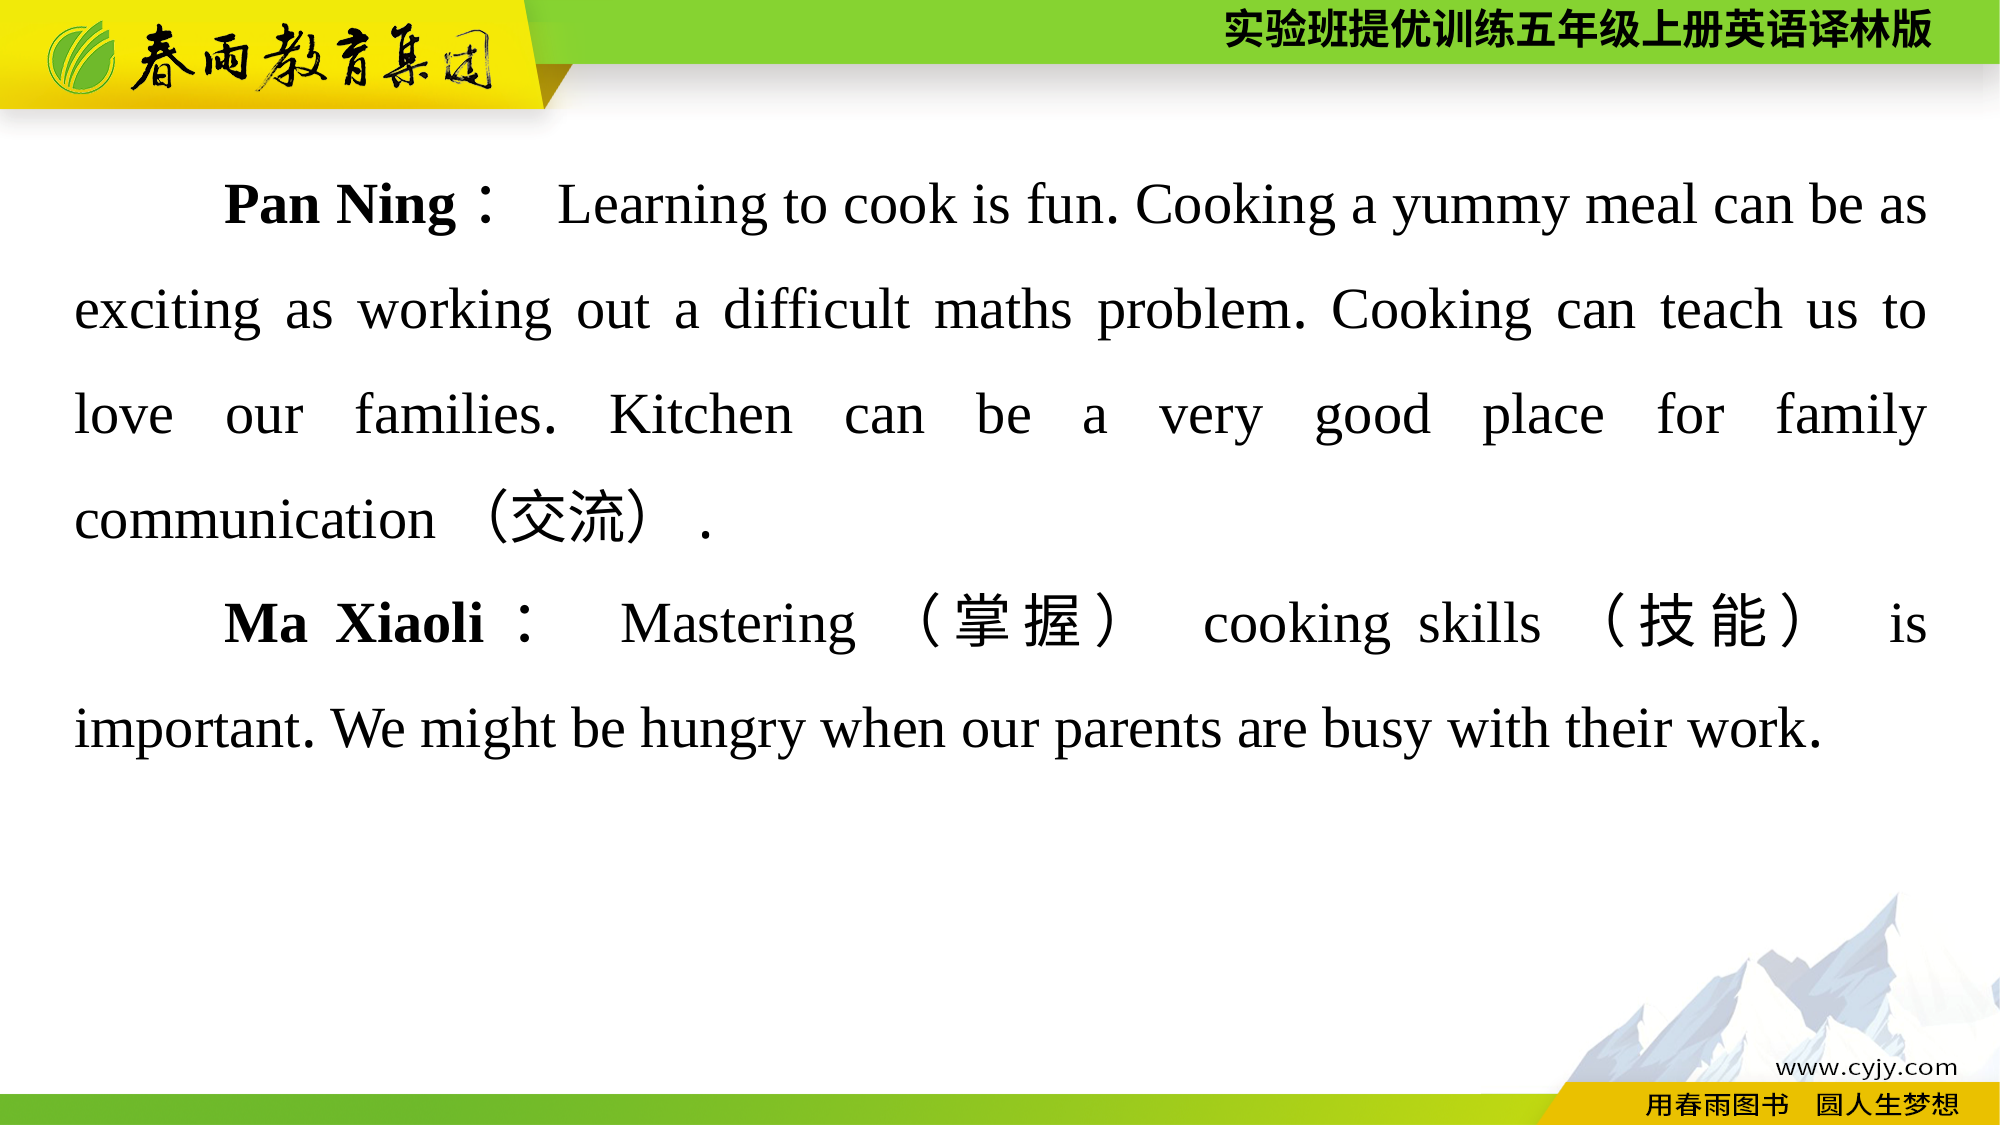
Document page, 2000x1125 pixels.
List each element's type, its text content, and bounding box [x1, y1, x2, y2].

picture [0, 0, 2000, 1125]
list Pan Ning： Learning to cook is fun. Cooking a yummy meal can be as exciting as working out a difficult maths problem. Cooking can teach us to love our families. Kitchen can be a very good place for family communication（交流）. Ma Xiaoli： Mastering（掌握） cooking skills（技能） is important. We might be hungry when our parents are busy with their work. [59, 122, 1944, 774]
